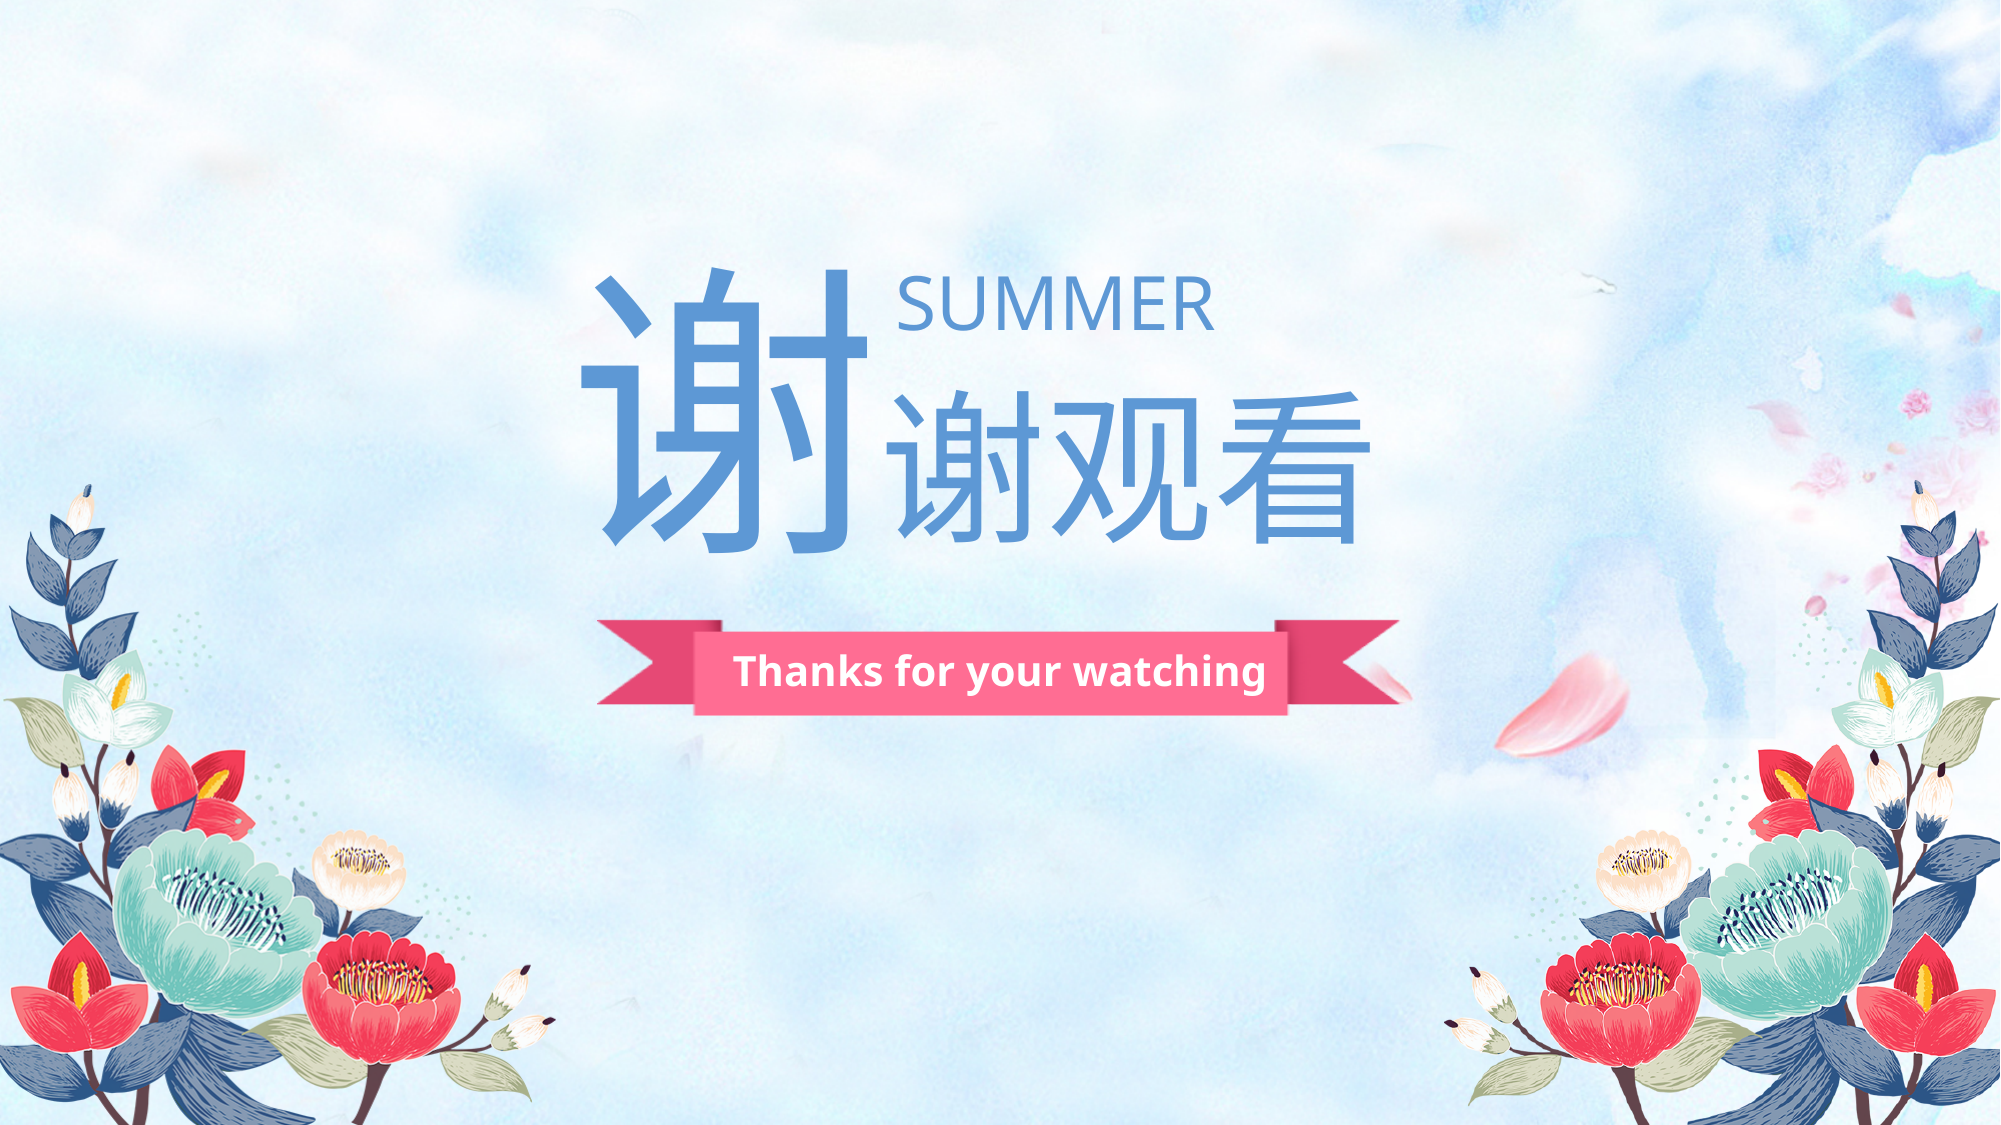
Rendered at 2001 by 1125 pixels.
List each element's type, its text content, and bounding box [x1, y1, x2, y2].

picture [0, 0, 2001, 1125]
text_box 谢谢观看 [552, 210, 1448, 601]
